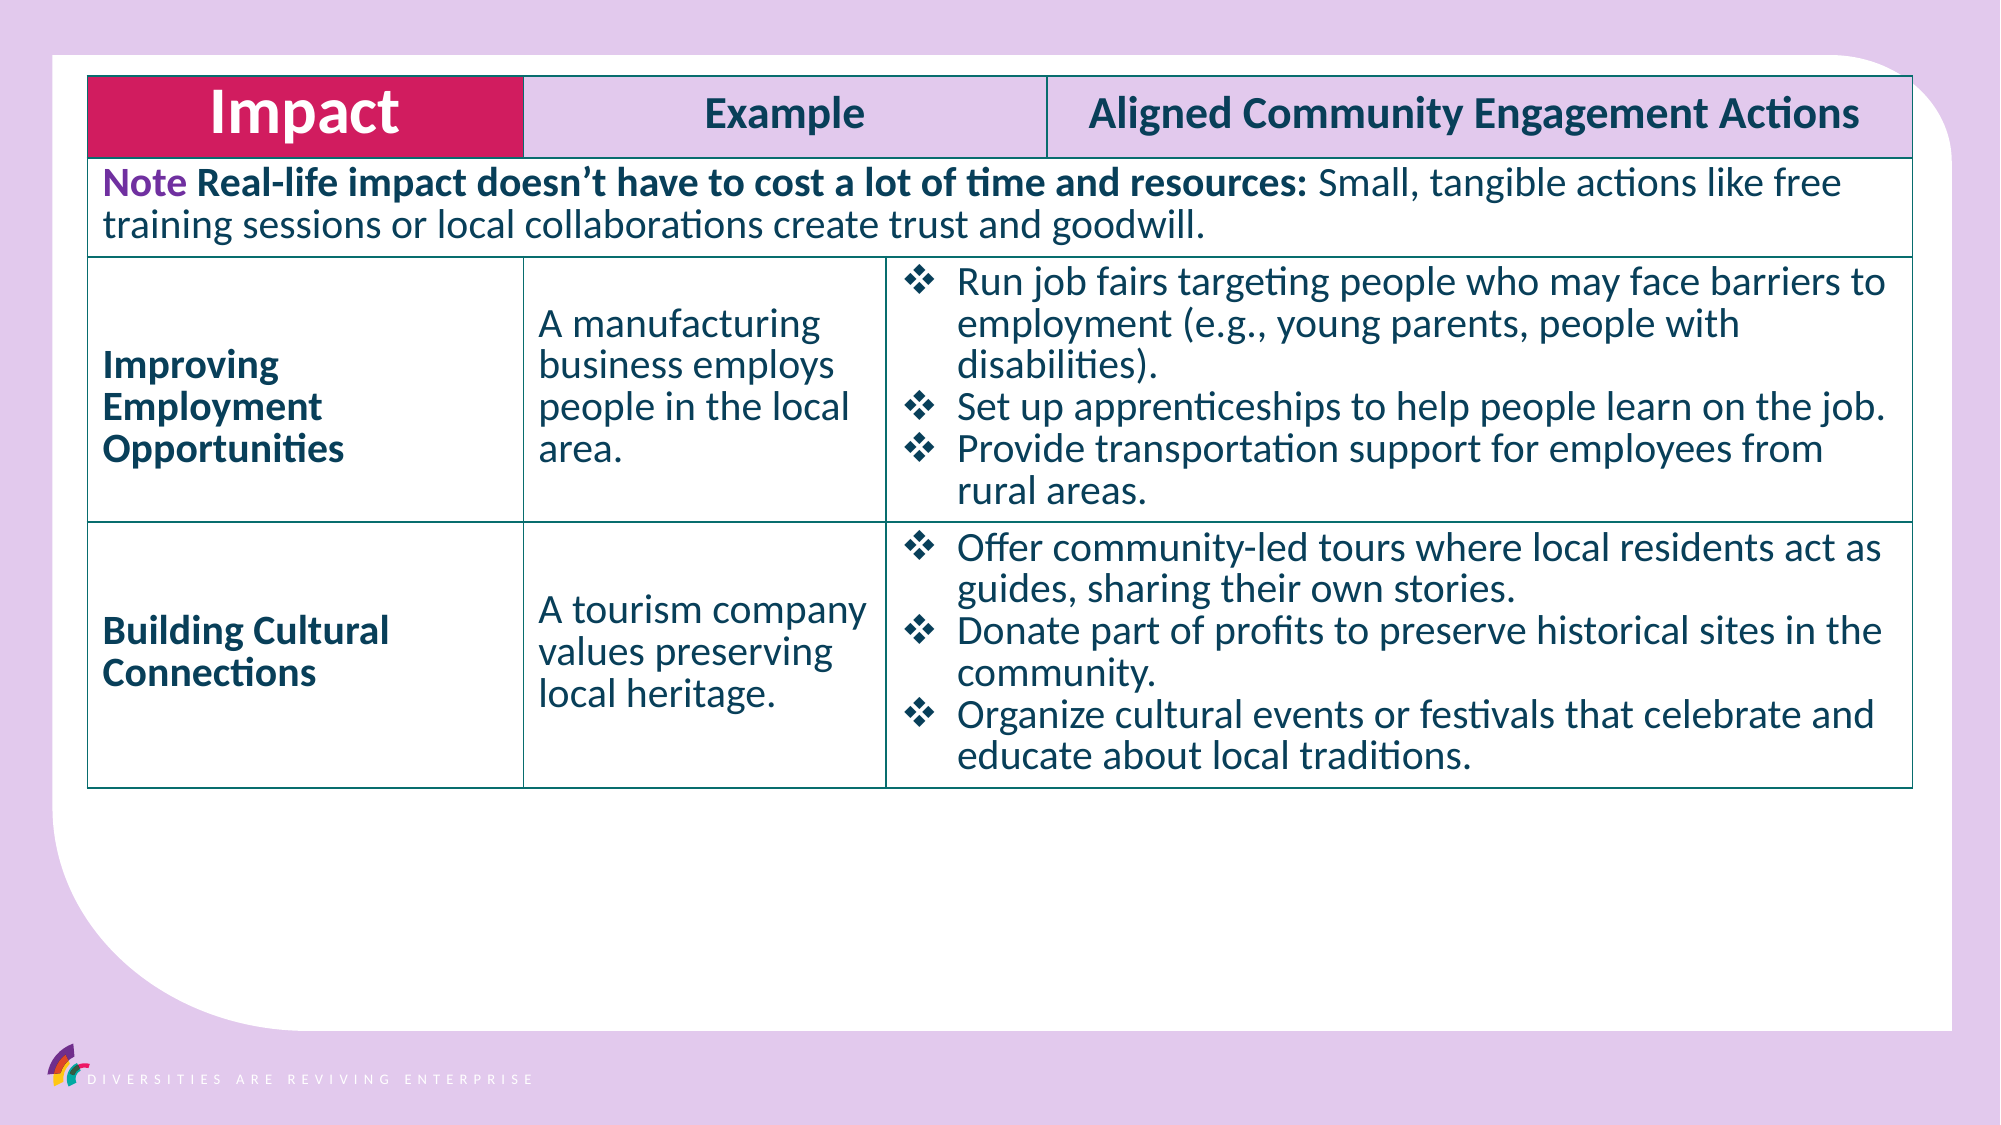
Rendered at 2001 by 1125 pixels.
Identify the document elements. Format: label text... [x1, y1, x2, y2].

table_cell Run job fairs targeting people who may face barriers to employment (e.g., young parents, people with disabilities). Set up apprenticeships to help people learn on the job. Provide transportation support for employees from rural areas. [887, 258, 1912, 521]
table_header Impact [88, 77, 523, 157]
table_header Example [524, 77, 1046, 157]
table_cell Building Cultural Connections [88, 523, 523, 787]
table_cell Offer community-led tours where local residents act as guides, sharing their own stories. Donate part of profits to preserve historical sites in the community. Organize cultural events or festivals that celebrate and educate about local traditions. [887, 523, 1912, 787]
table_cell Improving Employment Opportunities [88, 258, 523, 521]
table_cell A tourism company values preserving local heritage. [524, 523, 885, 787]
table_header Aligned Community Engagement Actions [1048, 77, 1912, 157]
table_cell Note Real-life impact doesn’t have to cost a lot of time and resources: Small, tangible actions like free training sessions or local collaborations create trust and goodwill. [88, 159, 1912, 256]
table_cell A manufacturing business employs people in the local area. [524, 258, 885, 521]
